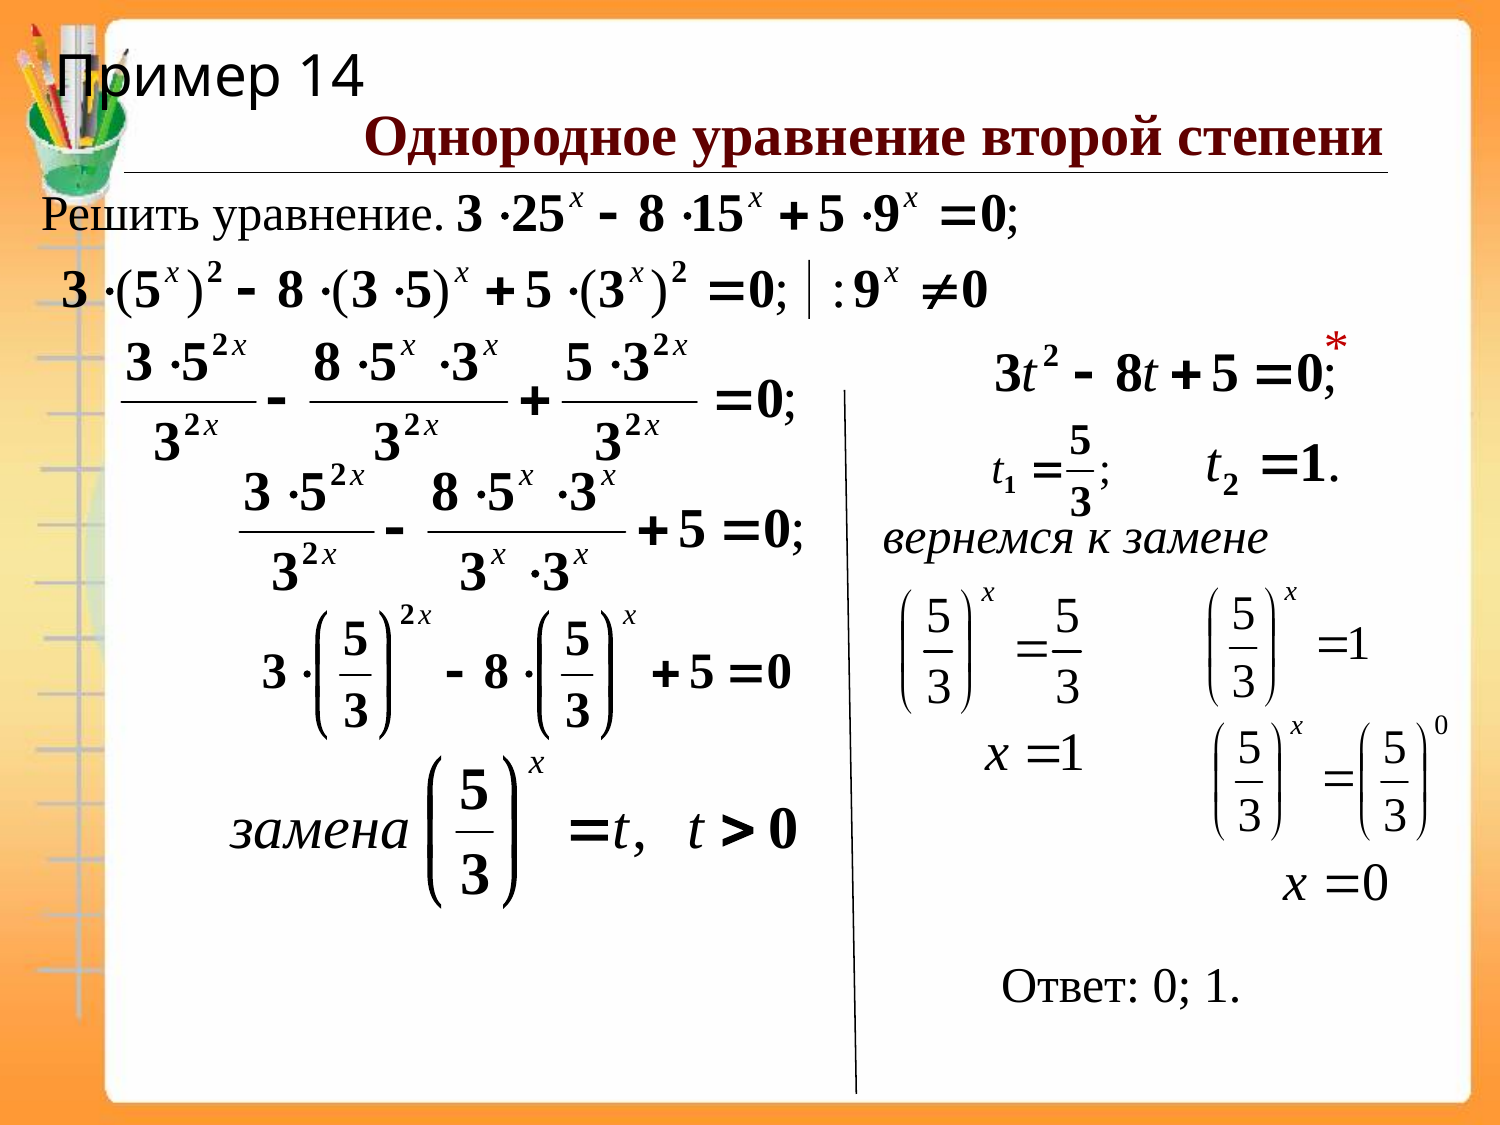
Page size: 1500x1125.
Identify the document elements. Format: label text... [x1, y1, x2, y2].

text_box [52, 247, 797, 331]
text_box * [1309, 307, 1364, 382]
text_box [1204, 701, 1459, 851]
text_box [111, 318, 806, 474]
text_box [447, 172, 1029, 255]
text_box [985, 413, 1152, 528]
text_box Пример 14 [39, 30, 380, 116]
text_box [1198, 566, 1377, 717]
text_box вернемся к замене [867, 496, 1285, 571]
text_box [974, 720, 1093, 784]
text_box Однородное уравнение второй степени [348, 90, 1424, 175]
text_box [1272, 860, 1400, 914]
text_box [1127, 424, 1349, 505]
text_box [827, 247, 999, 322]
text_box Ответ: 0; 1. [986, 944, 1258, 1020]
picture [0, 0, 1500, 1125]
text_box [253, 612, 800, 730]
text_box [844, 389, 857, 1095]
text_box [229, 448, 816, 604]
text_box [218, 732, 809, 919]
text_box Решить уравнение. [26, 172, 442, 248]
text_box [985, 330, 1345, 415]
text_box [891, 566, 1091, 724]
